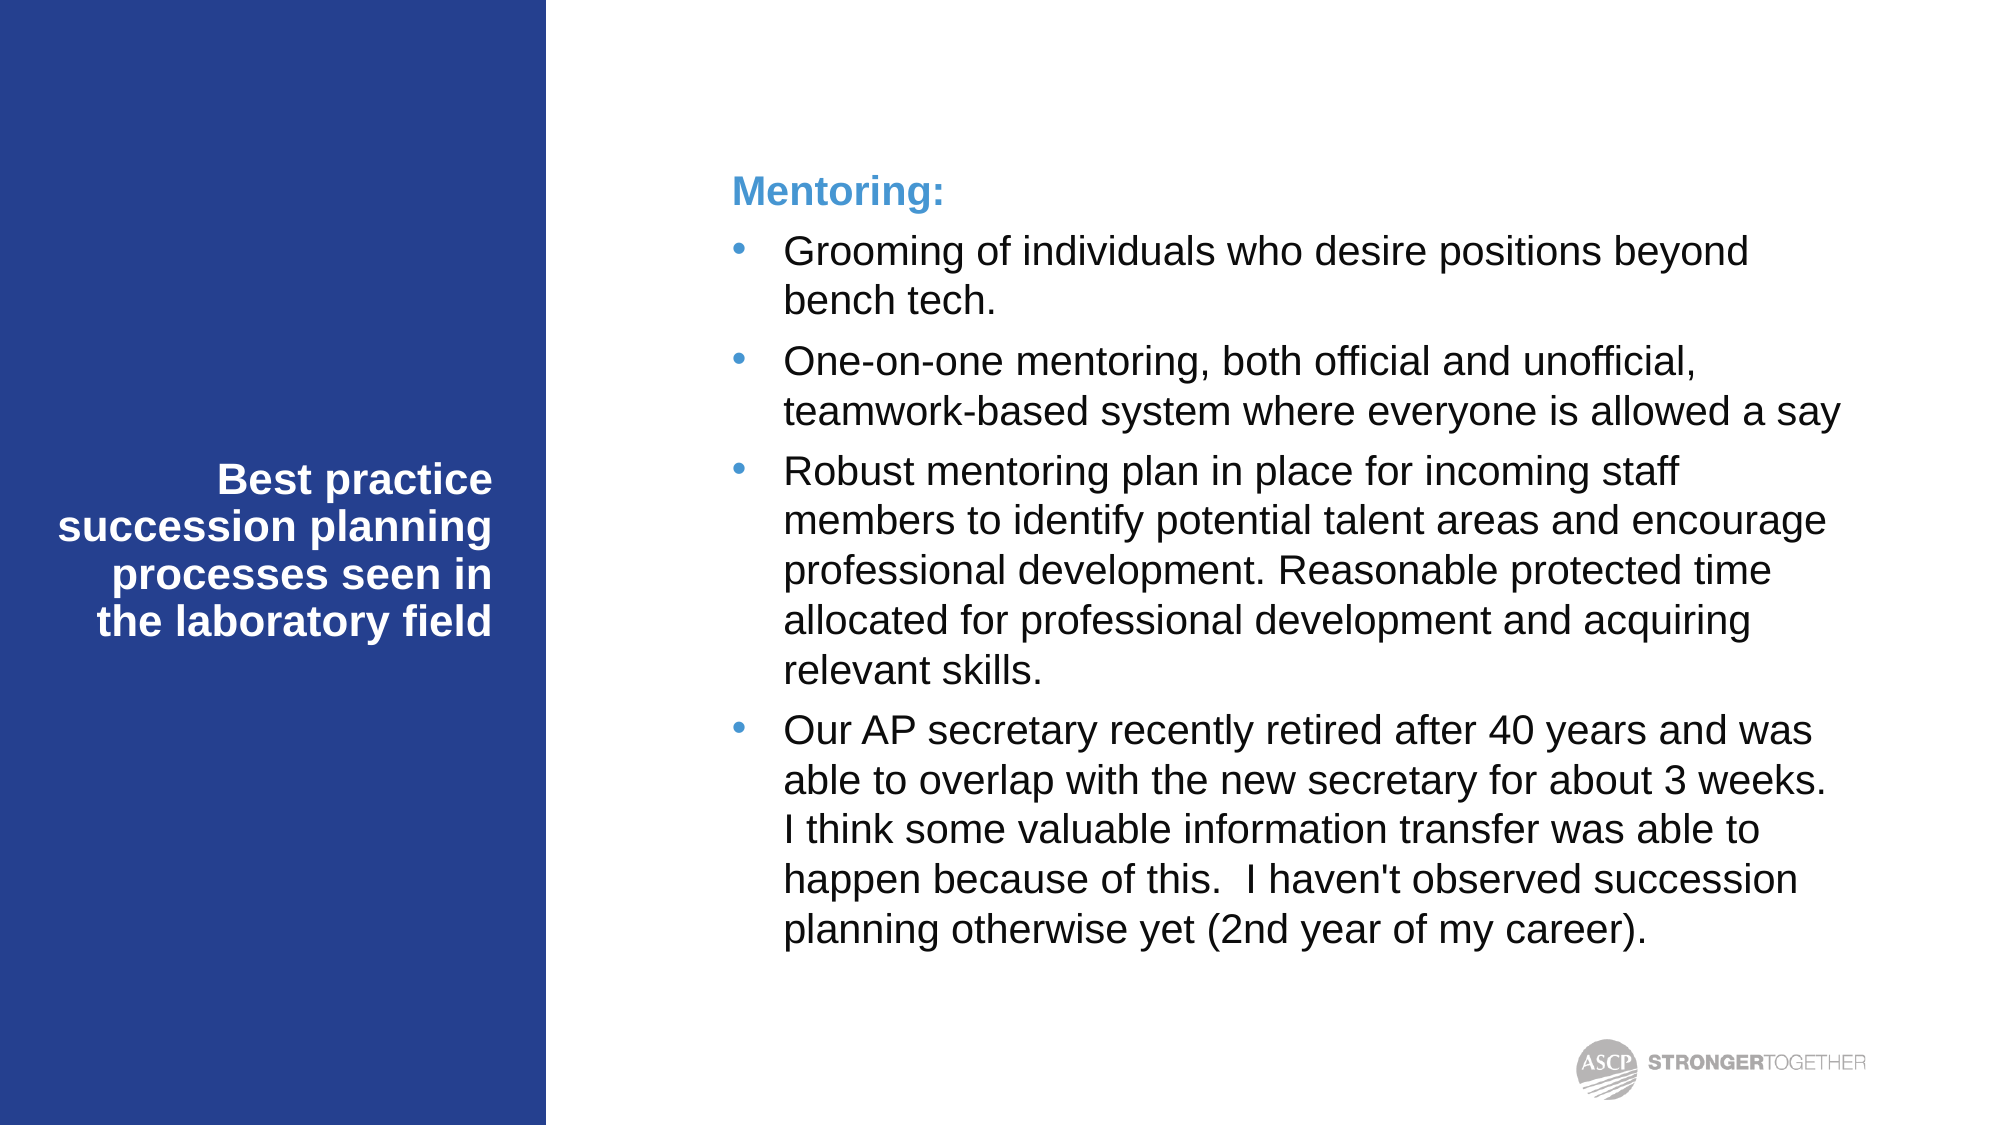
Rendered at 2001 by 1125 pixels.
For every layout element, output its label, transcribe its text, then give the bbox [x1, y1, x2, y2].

picture [1576, 1039, 1866, 1100]
title Best practice succession planning processes seen in the laboratory field [37, 448, 509, 667]
list Mentoring: Grooming of individuals who desire positions beyond bench tech. One-on-one mentoring, both official and unofficial, teamwork-based system where everyone is allowed a say Robust mentoring plan in place for incoming staff members to identify potential talent areas and encourage professional development. Reasonable protected time allocated for professional development and acquiring relevant skills. Our AP secretary recently retired after 40 years and was able to overlap with the new secretary for about 3 weeks. I think some valuable information transfer was able to happen because of this. I haven't observed succession planning otherwise yet (2nd year of my career). [701, 107, 1866, 1009]
